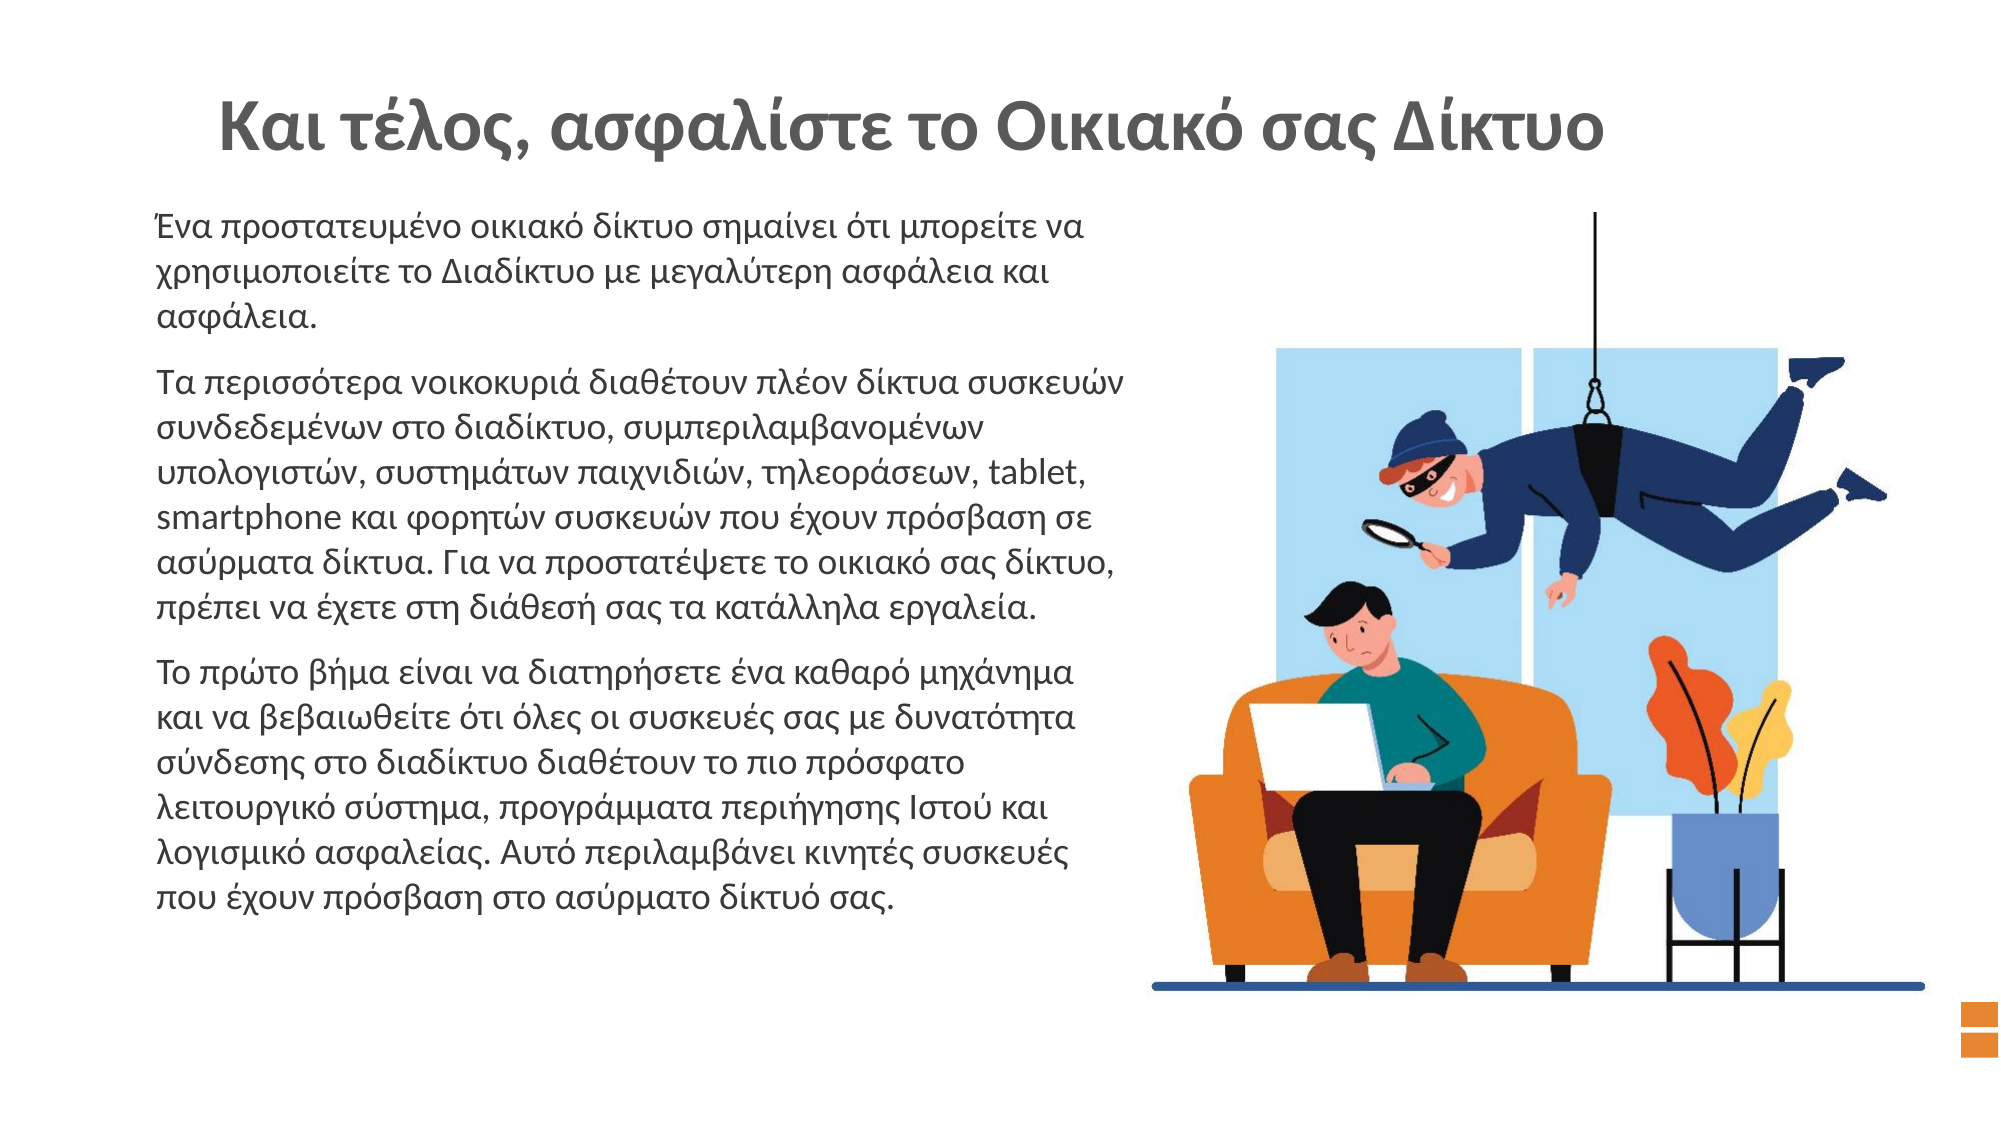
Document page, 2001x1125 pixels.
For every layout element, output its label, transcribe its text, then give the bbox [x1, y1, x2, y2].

picture [1098, 212, 1961, 1075]
text_box Και τέλος, ασφαλίστε το Οικιακό σας Δίκτυο [204, 68, 1944, 175]
text_box Ένα προστατευμένο οικιακό δίκτυο σημαίνει ότι μπορείτε να χρησιμοποιείτε το Διαδίκτυο με μεγαλύτερη ασφάλεια και ασφάλεια. Τα περισσότερα νοικοκυριά διαθέτουν πλέον δίκτυα συσκευών συνδεδεμένων στο διαδίκτυο, συμπεριλαμβανομένων υπολογιστών, συστημάτων παιχνιδιών, τηλεοράσεων, tablet, smartphone και φορητών συσκευών που έχουν πρόσβαση σε ασύρματα δίκτυα. Για να προστατέψετε το οικιακό σας δίκτυο, πρέπει να έχετε στη διάθεσή σας τα κατάλληλα εργαλεία. Το πρώτο βήμα είναι να διατηρήσετε ένα καθαρό μηχάνημα και να βεβαιωθείτε ότι όλες οι συσκευές σας με δυνατότητα σύνδεσης στο διαδίκτυο διαθέτουν το πιο πρόσφατο λειτουργικό σύστημα, προγράμματα περιήγησης Ιστού και λογισμικό ασφαλείας. Αυτό περιλαμβάνει κινητές συσκευές που έχουν πρόσβαση στο ασύρματο δίκτυό σας. [141, 193, 1141, 945]
